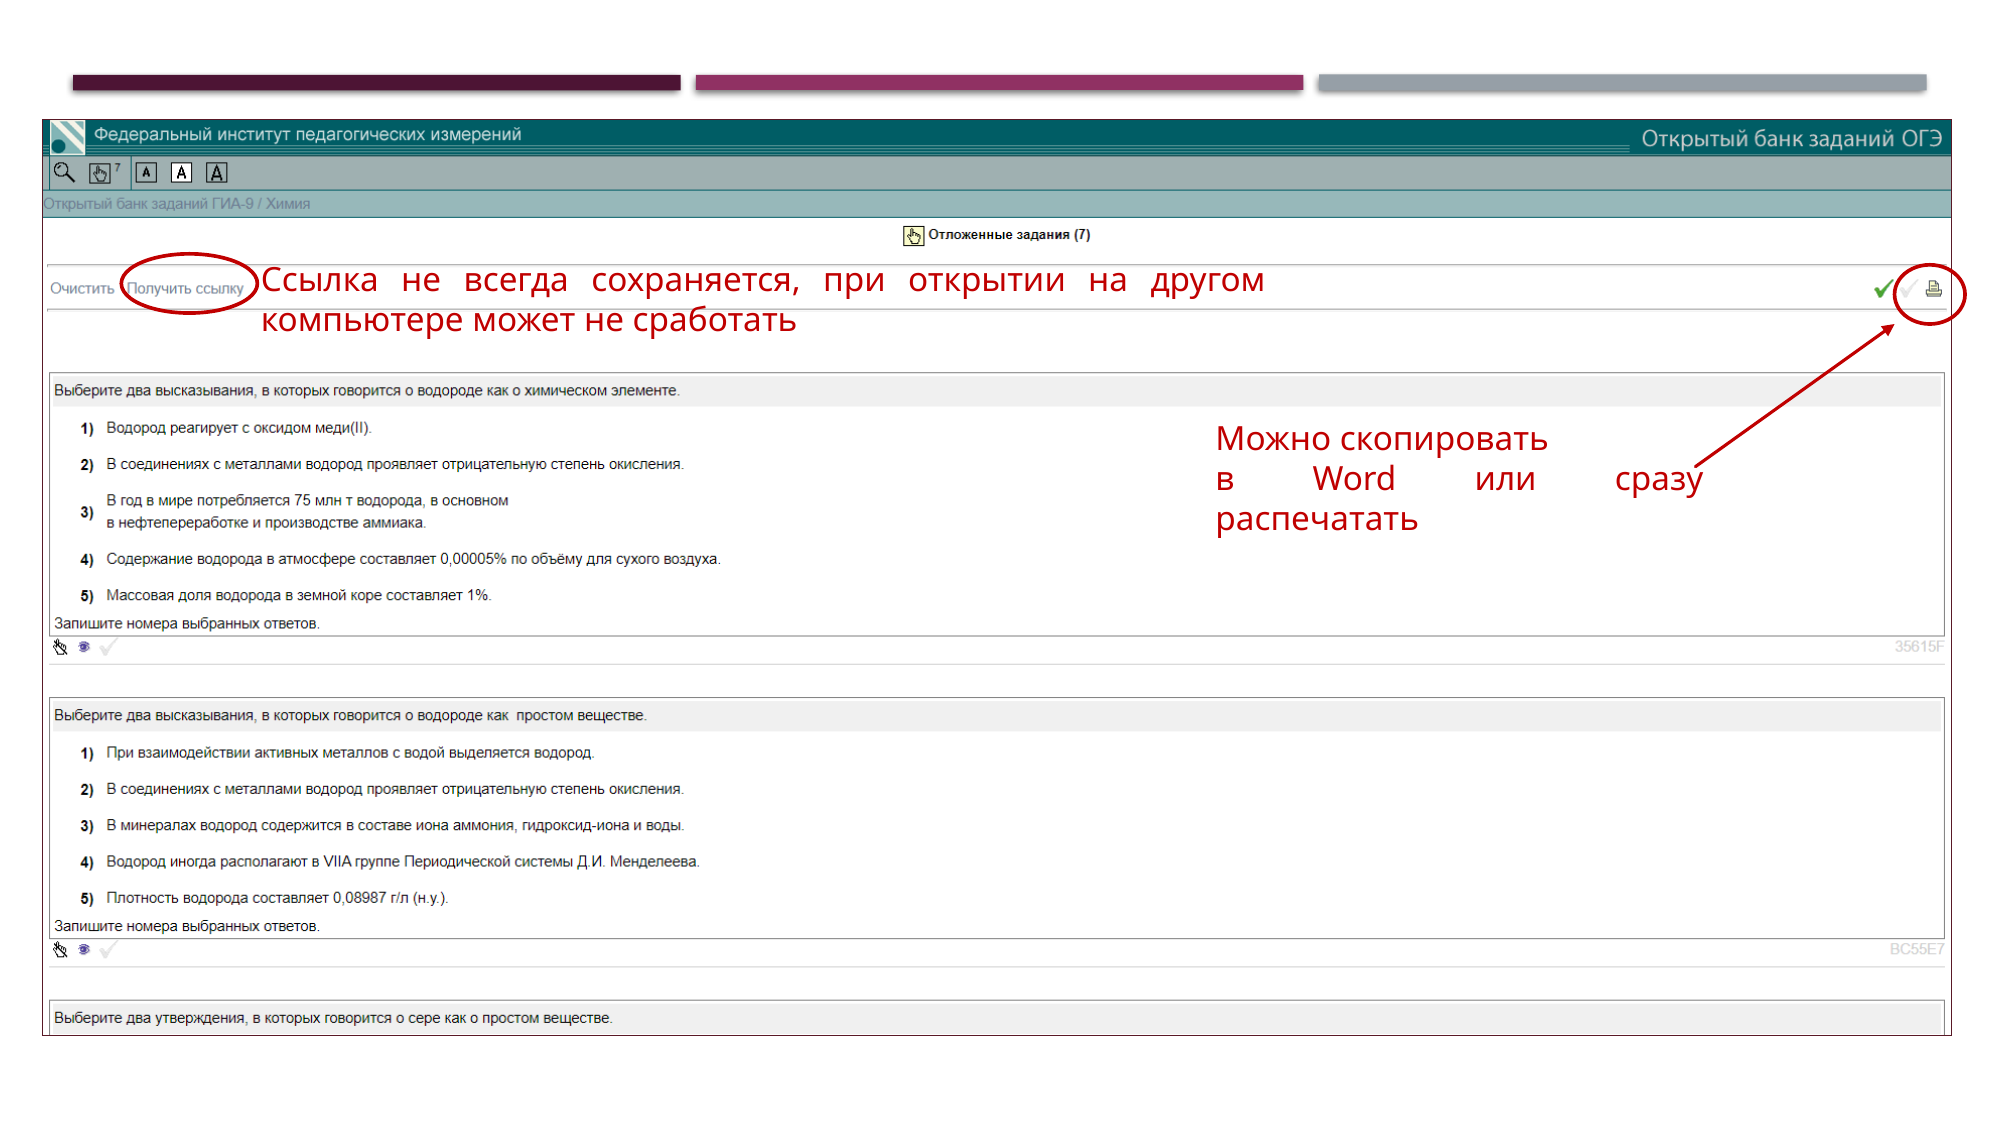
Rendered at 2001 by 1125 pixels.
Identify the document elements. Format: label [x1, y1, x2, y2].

text_box [1959, 274, 1967, 314]
text_box [1694, 323, 1896, 468]
picture [41, 119, 1953, 1036]
